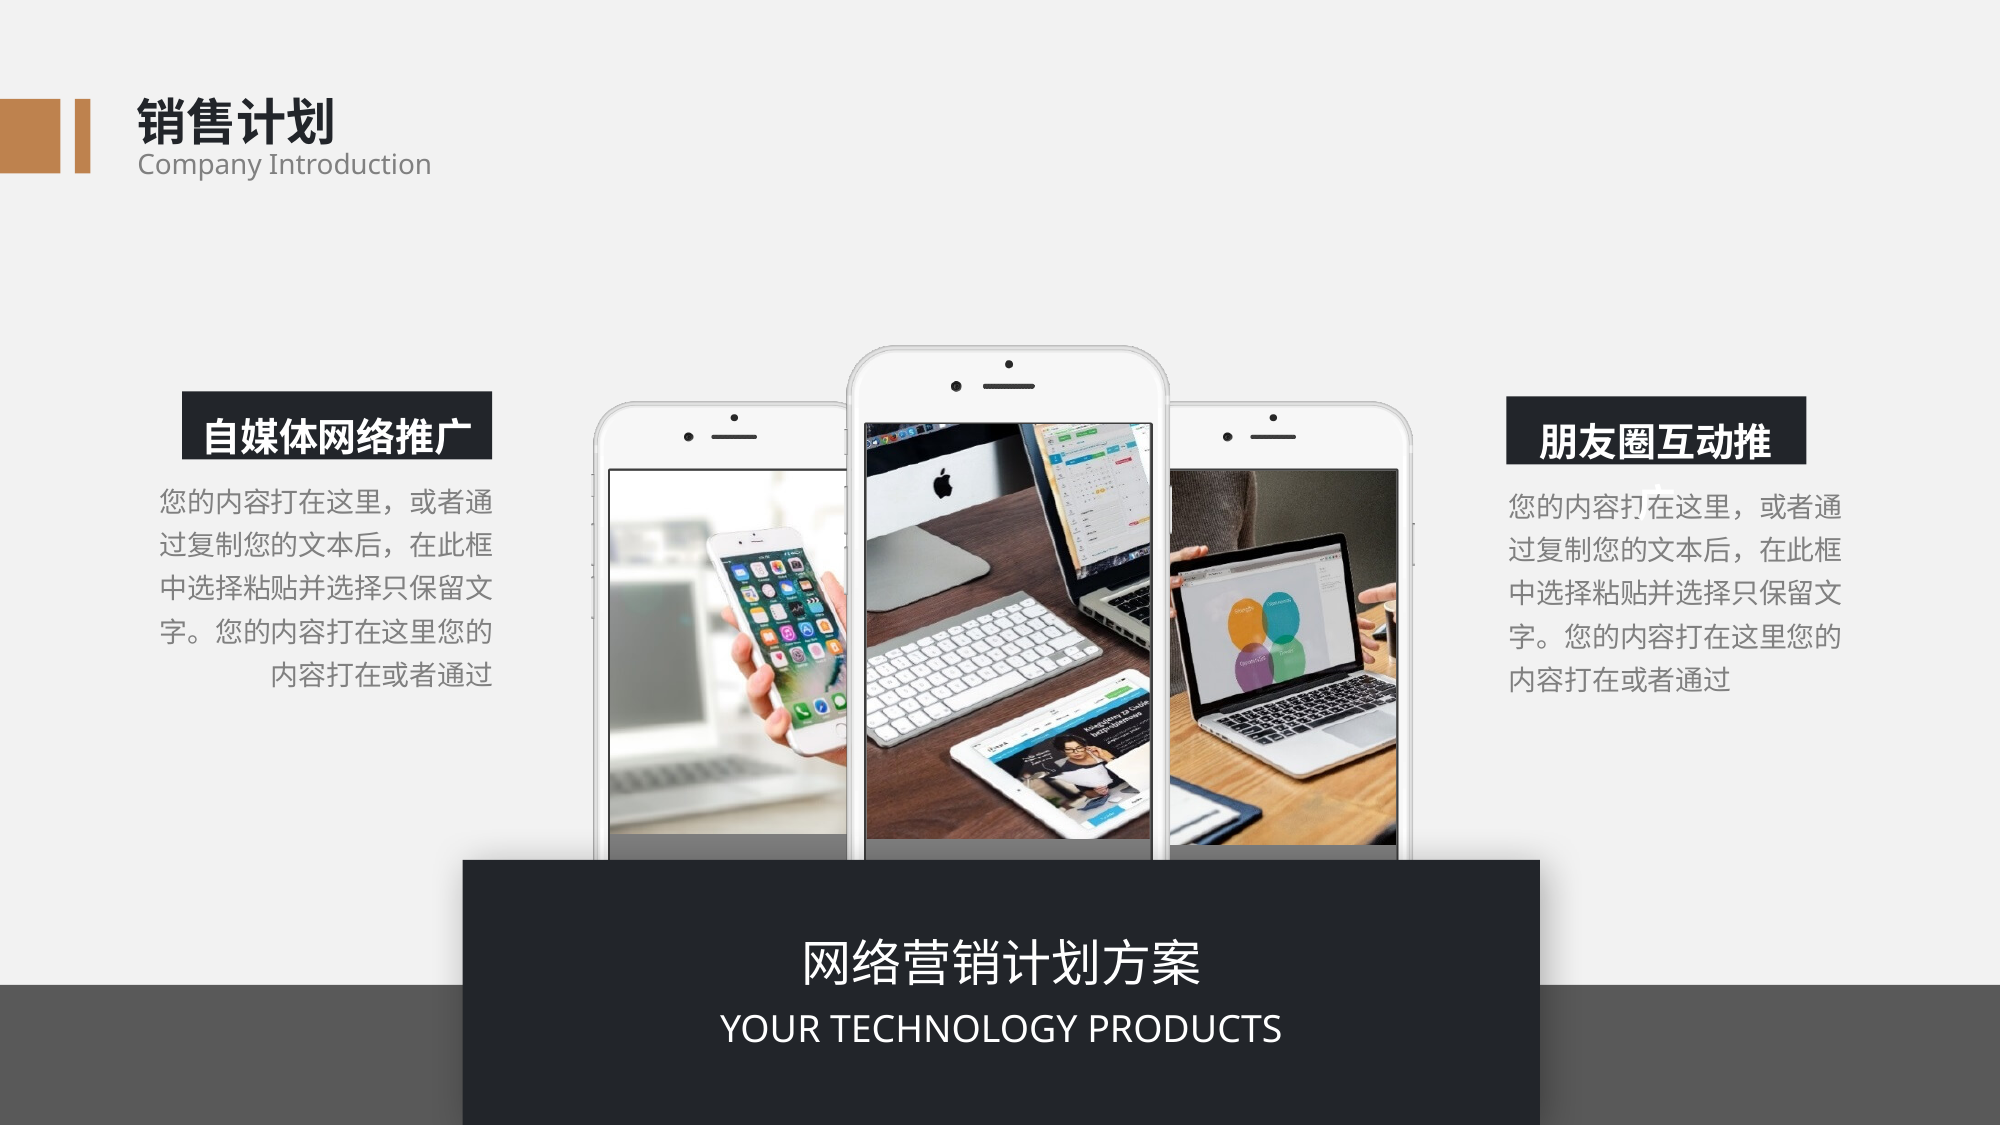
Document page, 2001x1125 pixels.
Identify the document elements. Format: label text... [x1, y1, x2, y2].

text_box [1172, 401, 1415, 985]
text_box [1568, 984, 2000, 1125]
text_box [119, 83, 643, 189]
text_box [844, 345, 1172, 1016]
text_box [151, 391, 493, 693]
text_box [591, 401, 844, 985]
text_box [0, 984, 448, 1125]
text_box YOUR TECHNOLOGY PRODUCTS [645, 985, 1358, 1042]
text_box [462, 859, 1541, 1125]
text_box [1506, 396, 1851, 699]
